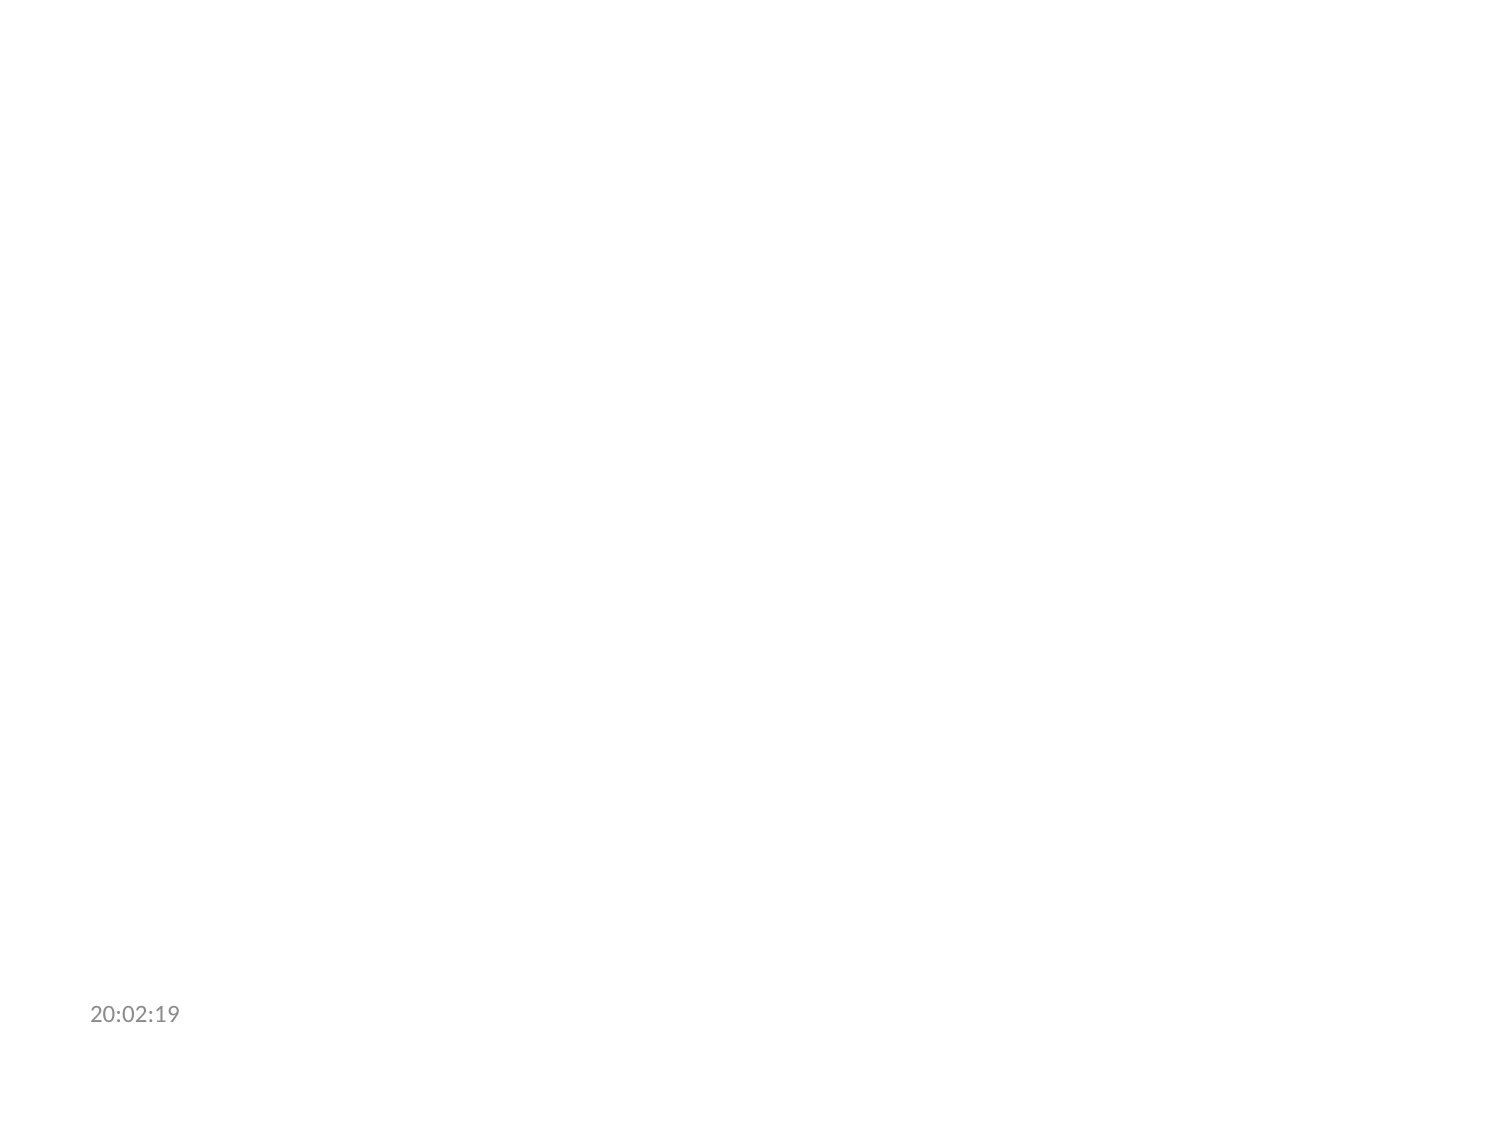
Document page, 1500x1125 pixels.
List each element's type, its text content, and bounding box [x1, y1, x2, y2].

text_box 15:35:09 [75, 982, 425, 1043]
